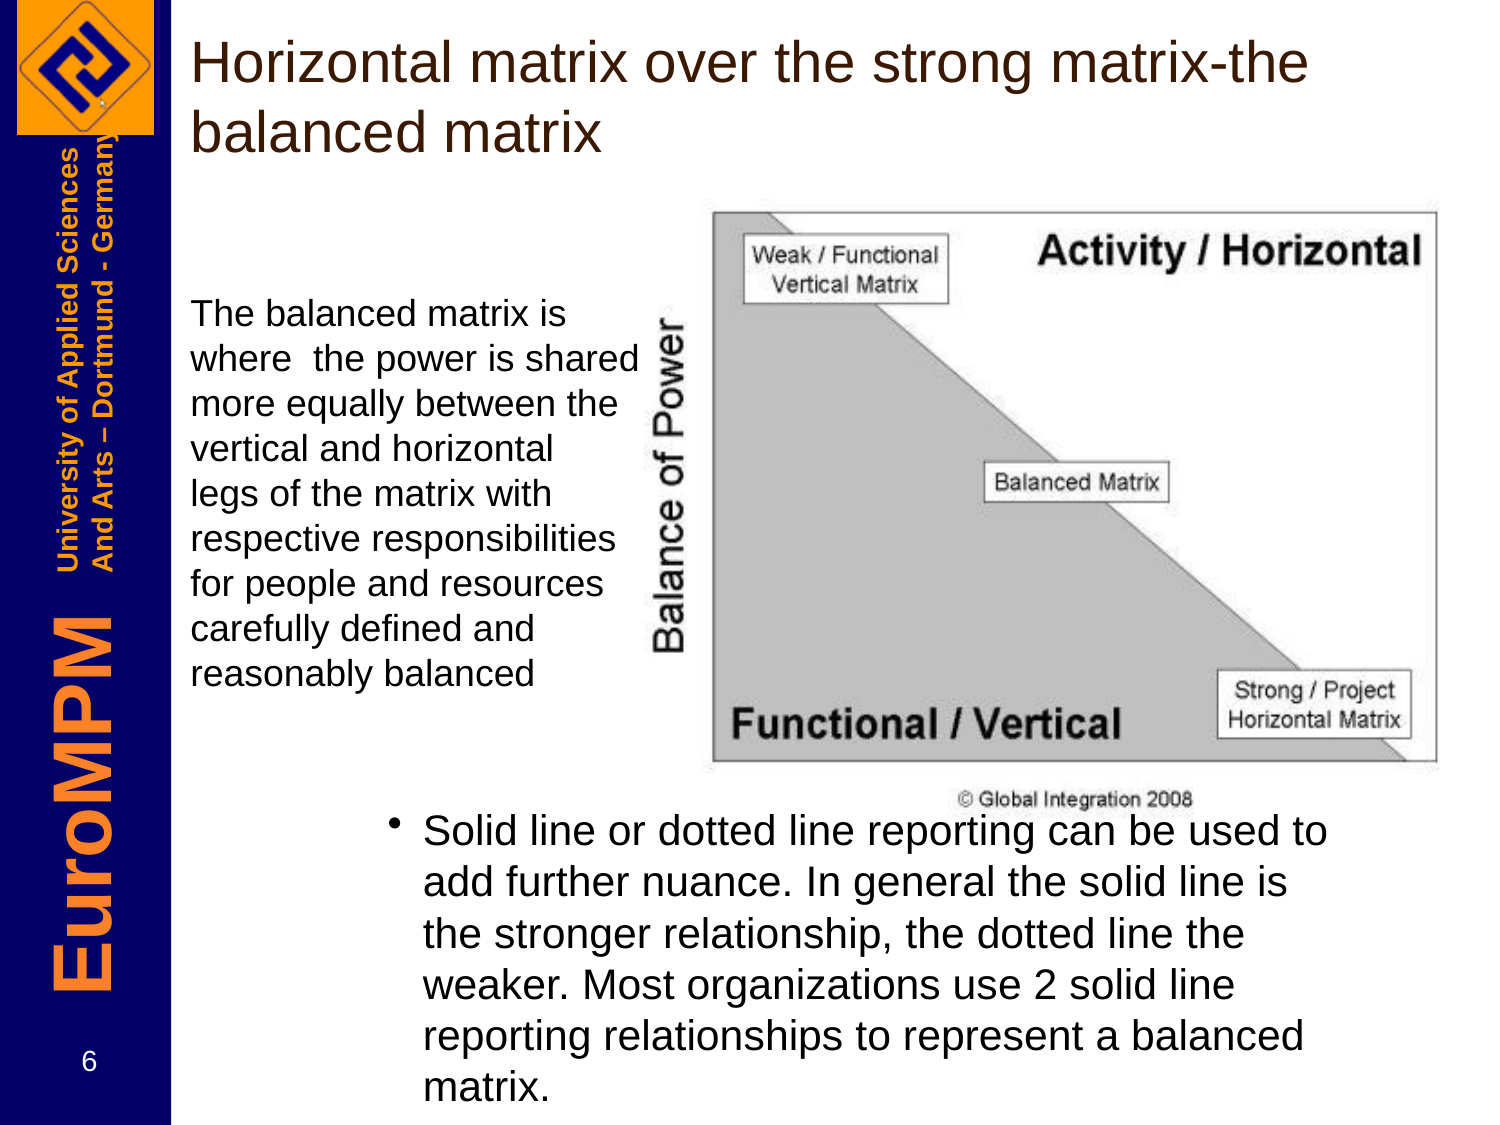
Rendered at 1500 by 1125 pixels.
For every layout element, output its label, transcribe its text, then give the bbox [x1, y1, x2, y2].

text_box The balanced matrix is where the power is shared more equally between the vertical and horizontal legs of the matrix with respective responsibilities for people and resources carefully defined and reasonably balanced [175, 281, 639, 1016]
title Horizontal matrix over the strong matrix-the balanced matrix [175, 0, 1417, 190]
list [644, 198, 1454, 821]
text_box Solid line or dotted line reporting can be used to add further nuance. In general the solid line is the stronger relationship, the dotted line the weaker. Most organizations use 2 solid line reporting relationships to represent a balanced matrix. [257, 795, 1357, 1118]
picture [17, 0, 154, 135]
slide_number 6 [17, 1034, 162, 1114]
